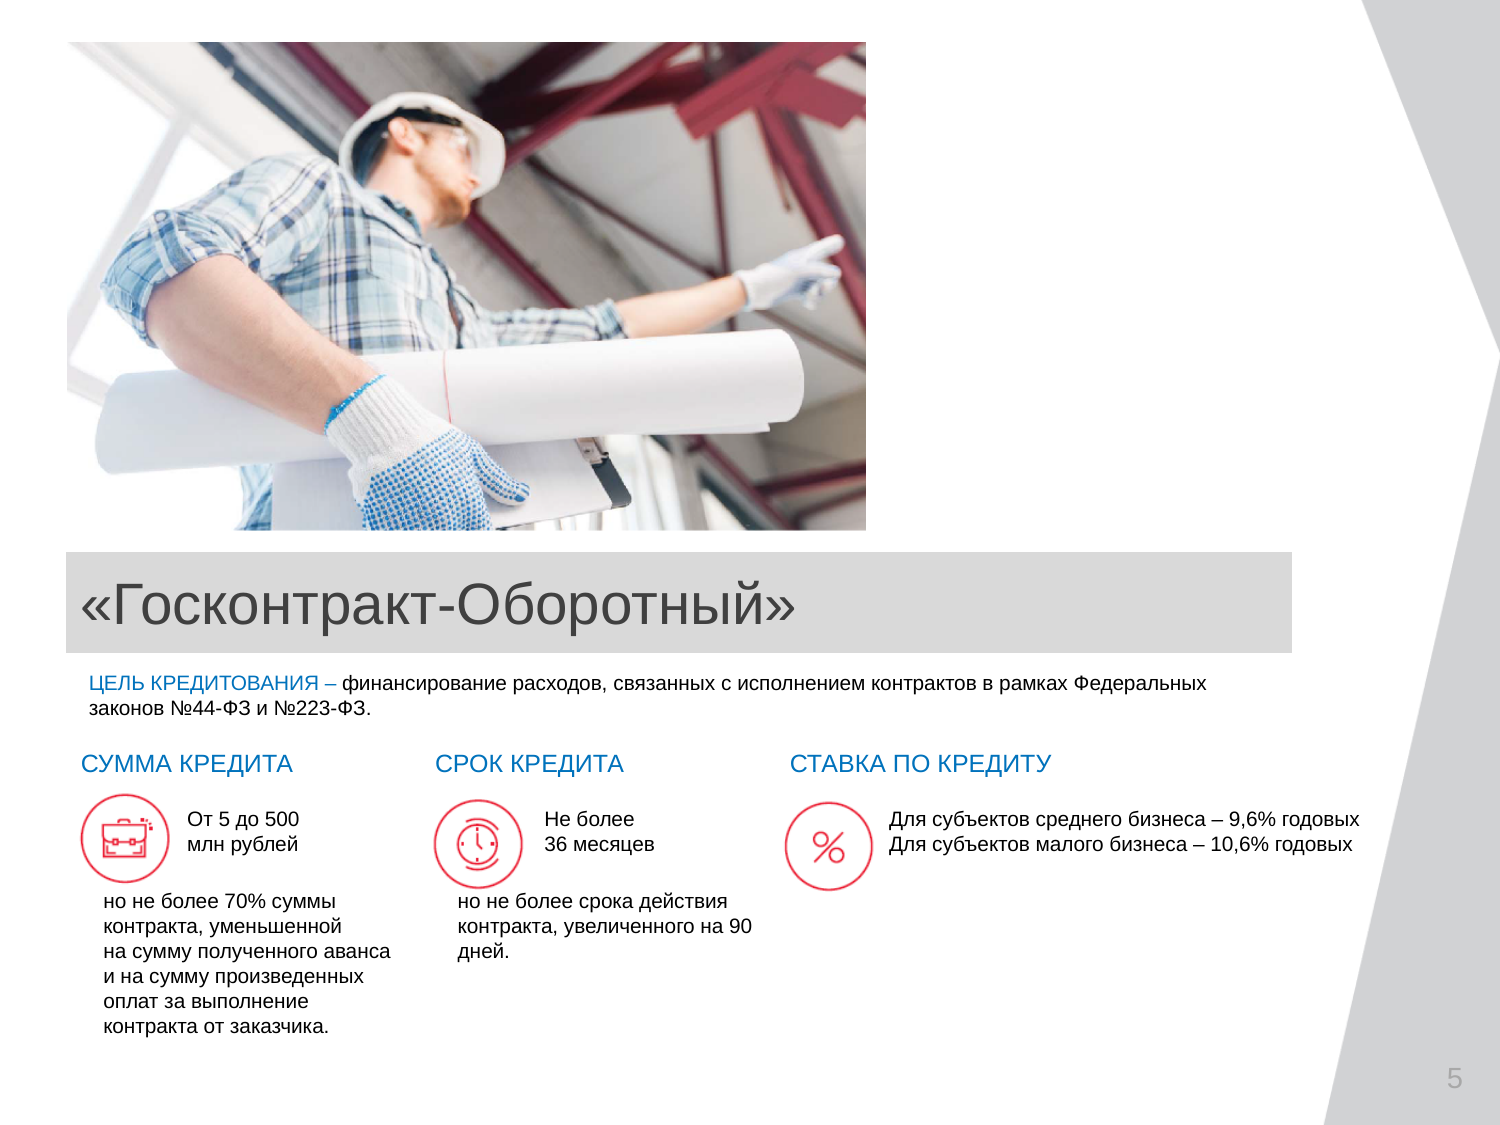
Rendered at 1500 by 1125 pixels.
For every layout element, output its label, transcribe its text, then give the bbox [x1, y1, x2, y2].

text_box От 5 до 500 млн рублей [181, 798, 315, 864]
text_box СРОК КРЕДИТА [420, 739, 640, 785]
text_box СУММА КРЕДИТА [66, 739, 309, 785]
text_box ЦЕЛЬ КРЕДИТОВАНИЯ – финансирование расходов, связанных с исполнением контрактов в рамках Федеральных законов №44-ФЗ и №223-ФЗ. [74, 662, 1228, 727]
text_box СТАВКА ПО КРЕДИТУ [774, 739, 1067, 785]
text_box Для субъектов среднего бизнеса – 9,6% годовых Для субъектов малого бизнеса – 10,6% годовых [883, 798, 1375, 864]
text_box Не более 36 месяцев [532, 798, 670, 864]
slide_number 5 [1128, 1046, 1478, 1107]
table_header «Госконтракт-Оборотный» [66, 552, 1292, 653]
text_box но не более 70% суммы контракта, уменьшенной на сумму полученного аванса и на сумму произведенных оплат за выполнение контракта от заказчика. [88, 880, 420, 1045]
picture [0, 0, 1500, 1125]
text_box но не более срока действия контракта, увеличенного на 90 дней. [442, 880, 774, 970]
